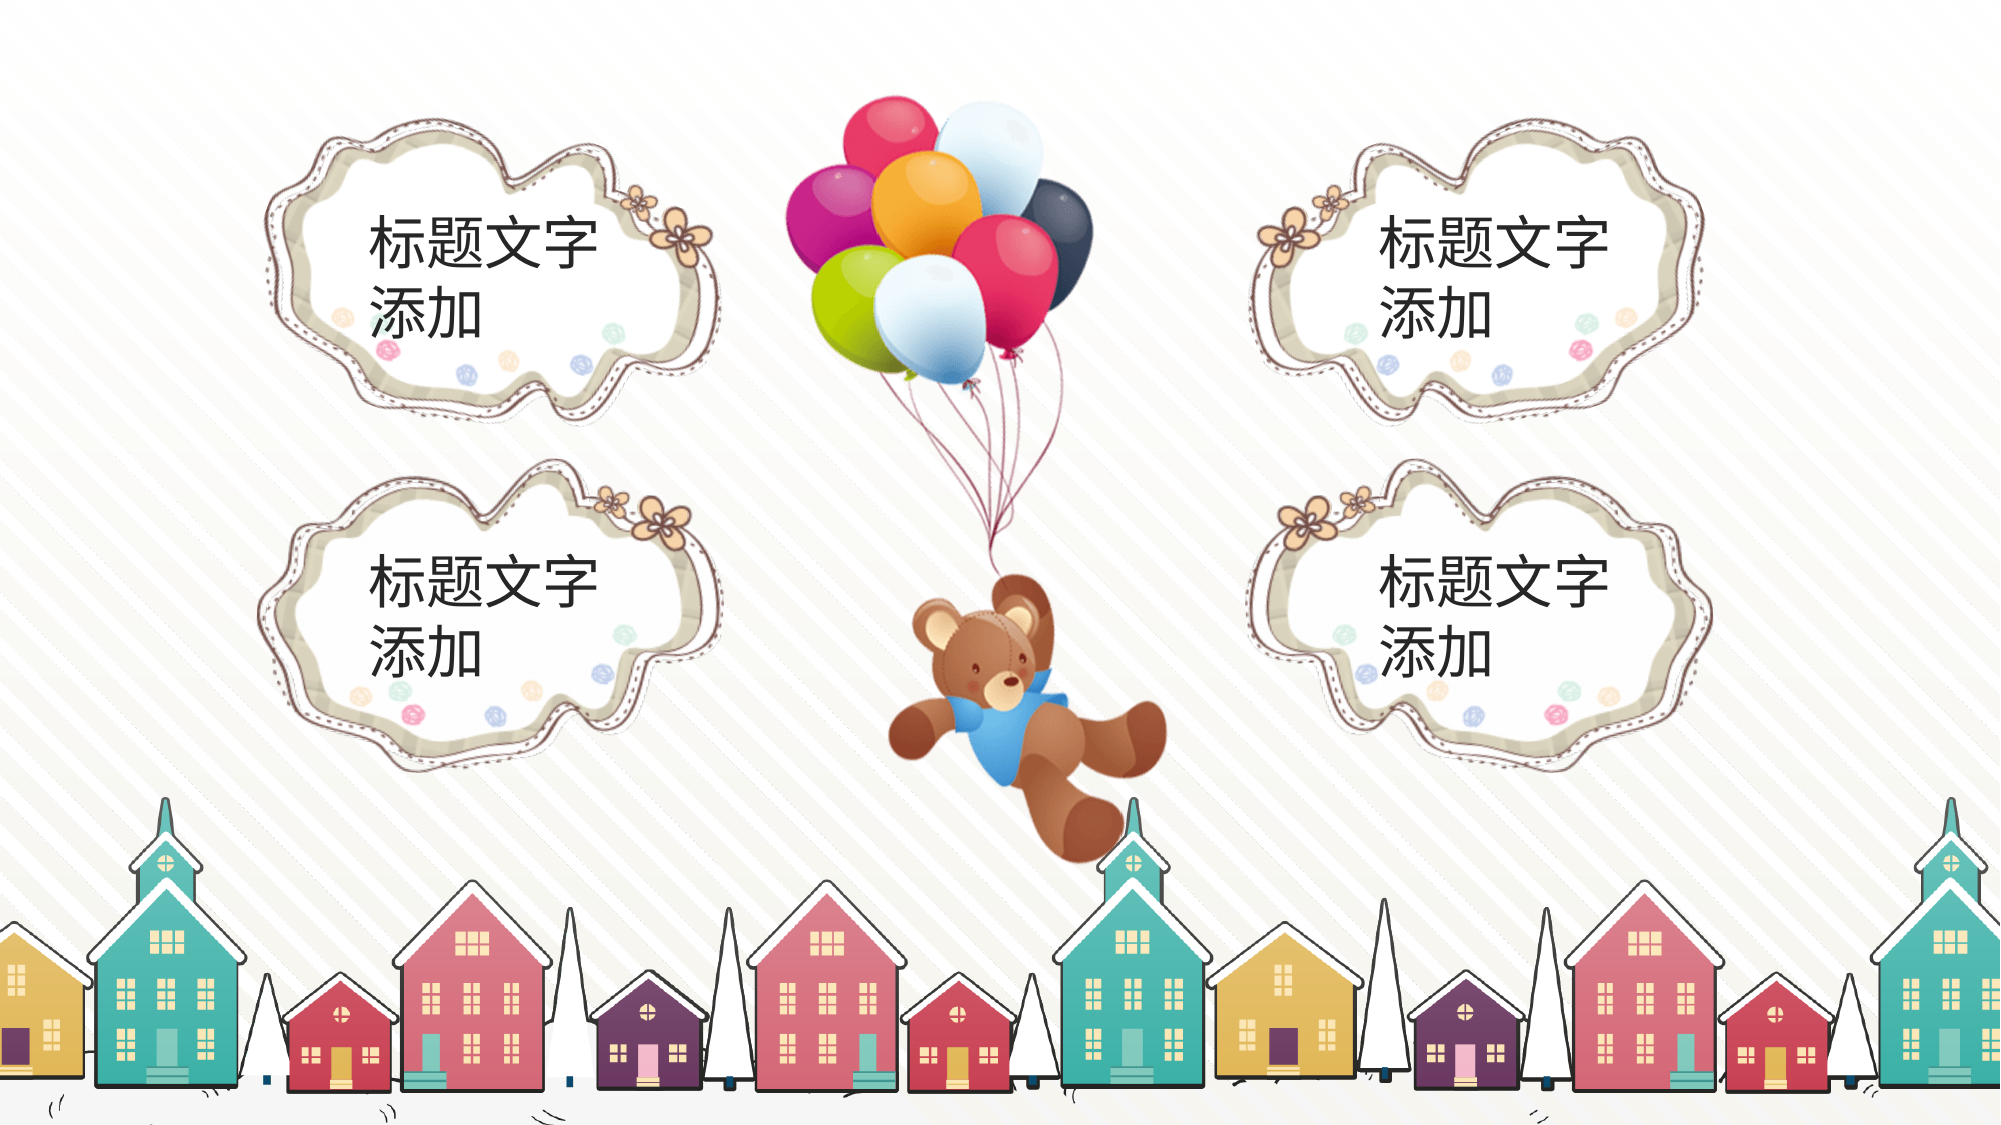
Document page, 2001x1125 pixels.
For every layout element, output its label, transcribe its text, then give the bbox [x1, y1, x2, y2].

picture [217, 45, 1752, 940]
text_box 标题文字添加 [0, 907, 2000, 965]
picture [0, 1035, 2000, 1125]
